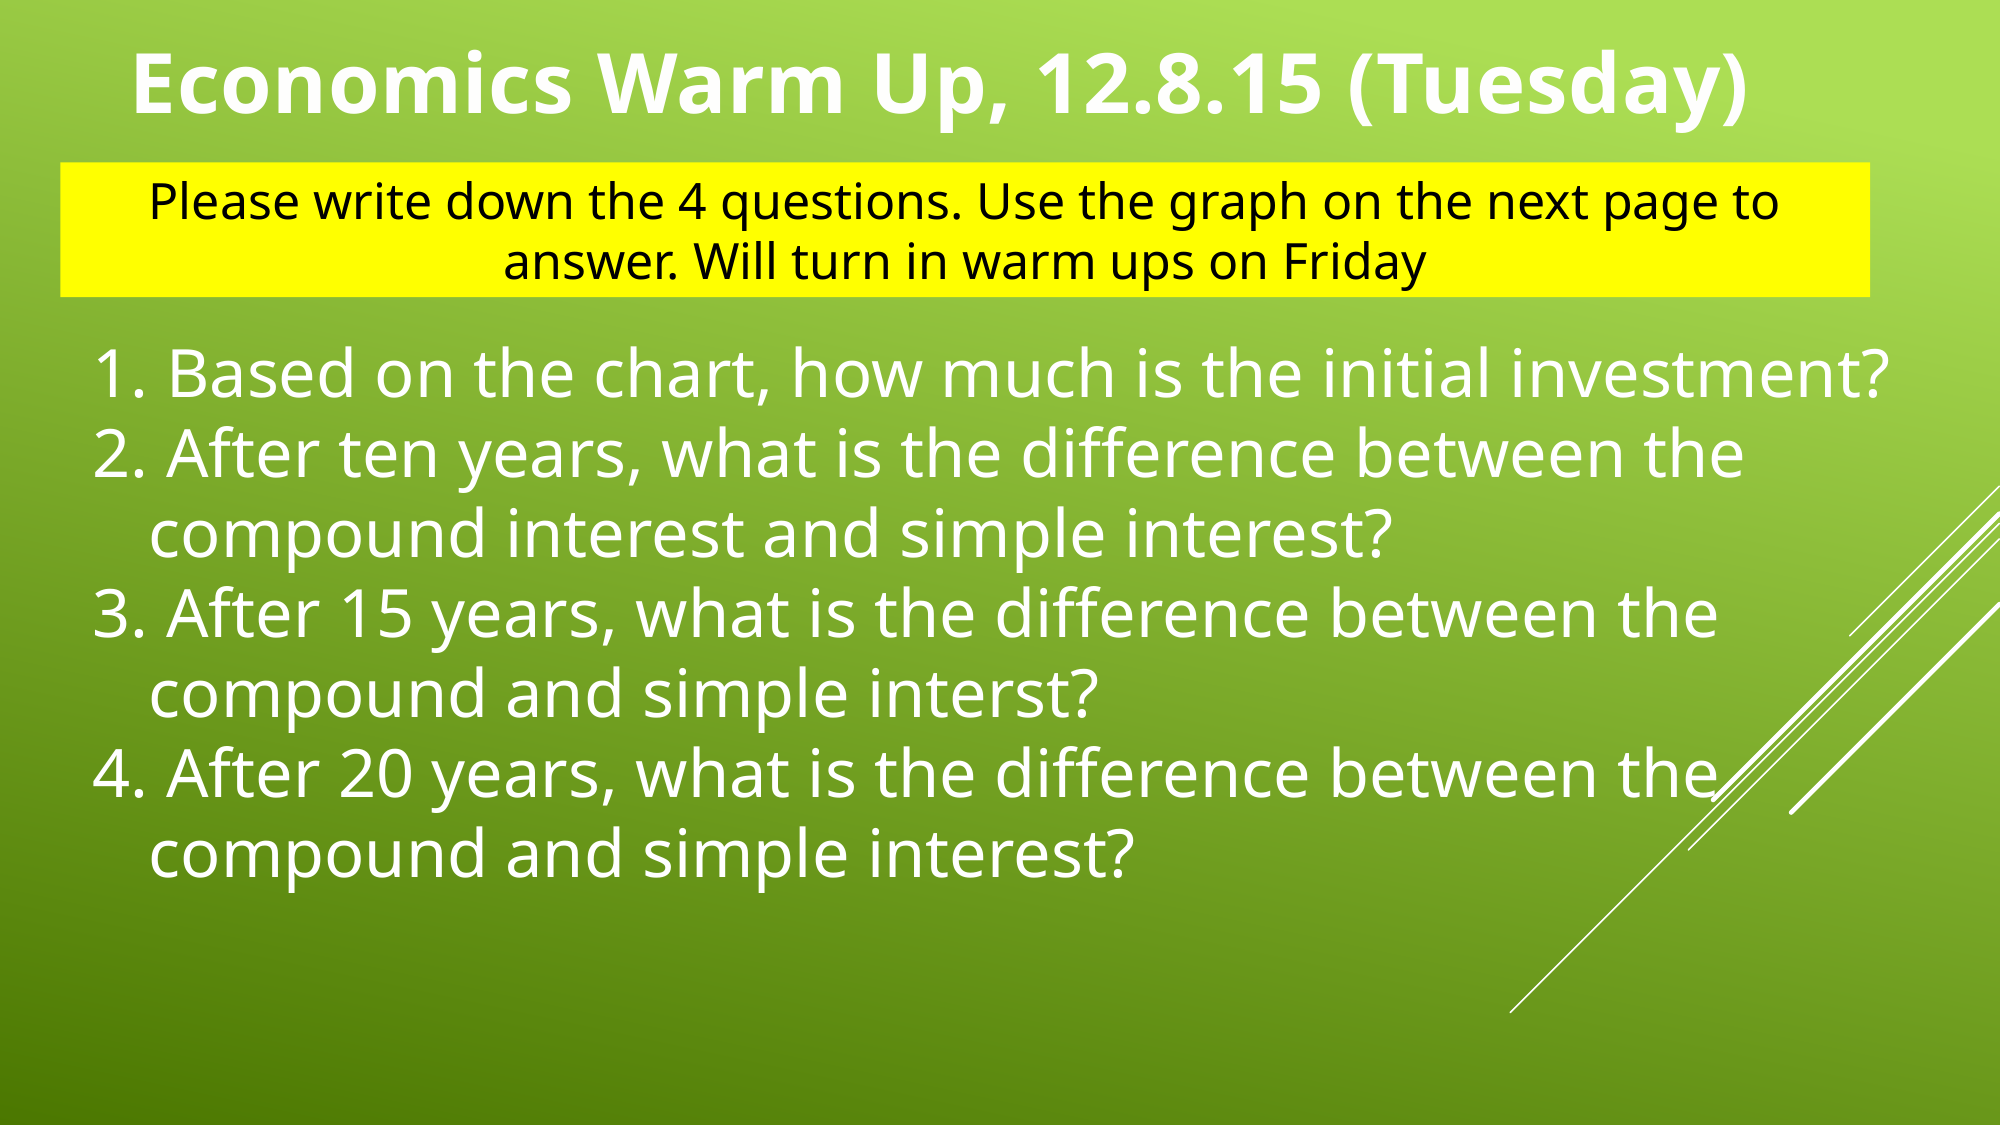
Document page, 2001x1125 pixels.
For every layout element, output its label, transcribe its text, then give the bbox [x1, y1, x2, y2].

text_box Economics Warm Up, 12.8.15 (Tuesday) [118, 24, 1858, 137]
text_box Please write down the 4 questions. Use the graph on the next page to answer. Will turn in warm ups on Friday [60, 162, 1871, 298]
text_box Based on the chart, how much is the initial investment? After ten years, what is the difference between the compound interest and simple interest? After 15 years, what is the difference between the compound and simple interst? After 20 years, what is the difference between the compound and simple interest? [77, 323, 1932, 899]
